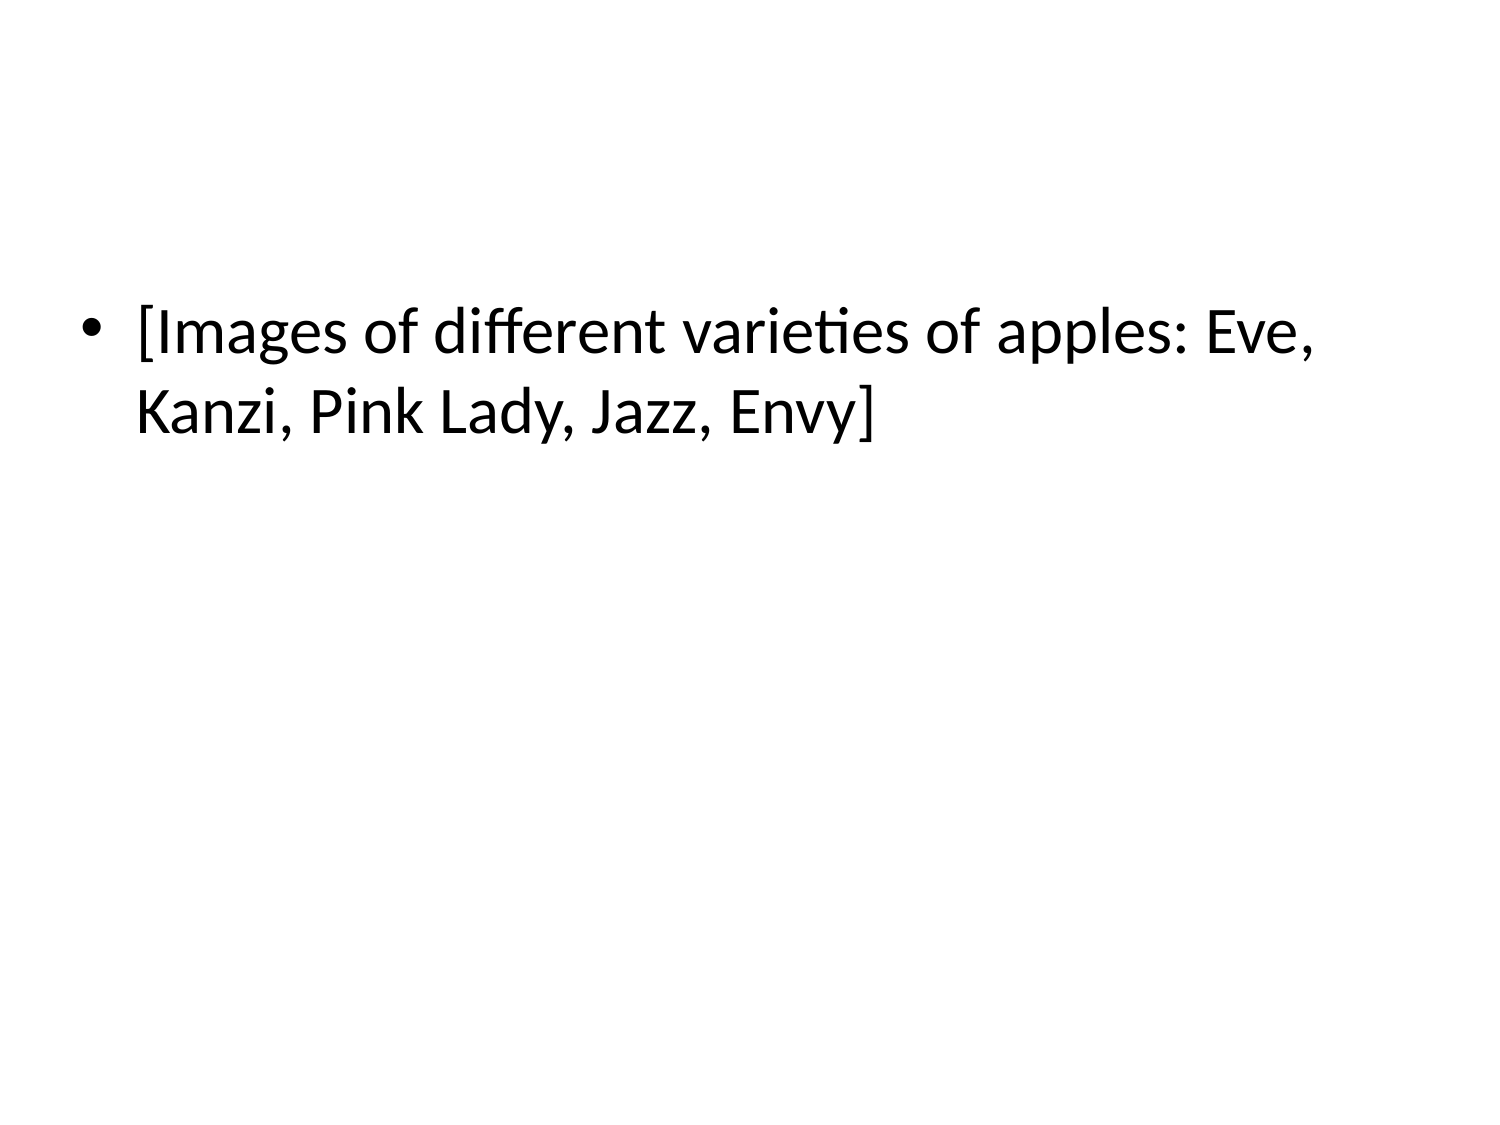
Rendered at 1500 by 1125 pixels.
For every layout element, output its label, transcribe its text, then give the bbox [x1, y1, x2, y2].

list [Images of different varieties of apples: Eve, Kanzi, Pink Lady, Jazz, Envy] [64, 278, 1424, 1022]
